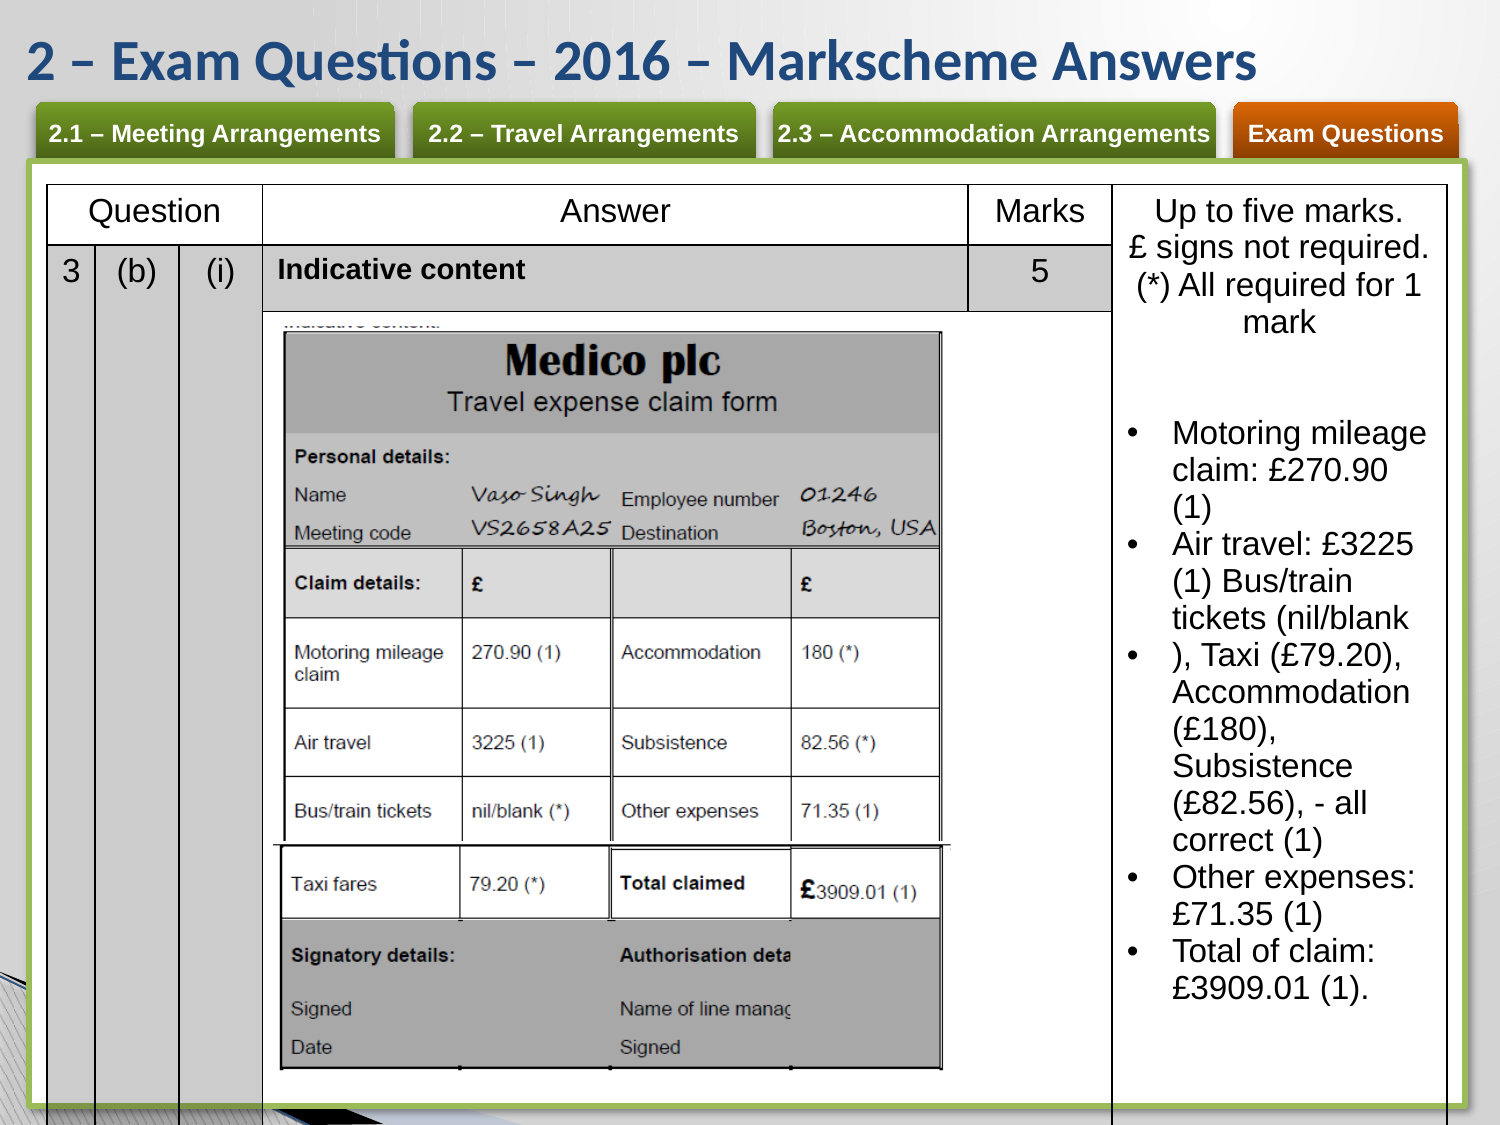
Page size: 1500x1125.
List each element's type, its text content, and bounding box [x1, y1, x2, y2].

title 2 – Exam Questions – 2016 – Markscheme Answers [11, 11, 1465, 102]
table_header Marks [969, 185, 1111, 244]
table_header Question [48, 185, 262, 244]
table_cell (b) [96, 246, 178, 1125]
table_cell [263, 312, 1111, 1125]
table_cell Indicative content [263, 246, 967, 311]
table_cell 5 [969, 246, 1111, 311]
table_cell 3 [48, 246, 94, 1125]
picture [272, 326, 952, 1071]
table_header Up to five marks. £ signs not required. (*) All required for 1 mark Motoring mileage claim: £270.90 (1) Air travel: £3225 (1) Bus/train tickets (nil/blank ), Taxi (£79.20), Accommodation (£180), Subsistence (£82.56), - all correct (1) Other expenses: £71.35 (1) Total of claim: £3909.01 (1). [1113, 185, 1446, 1125]
table_cell (i) [180, 246, 262, 1125]
table_header Answer [263, 185, 967, 244]
